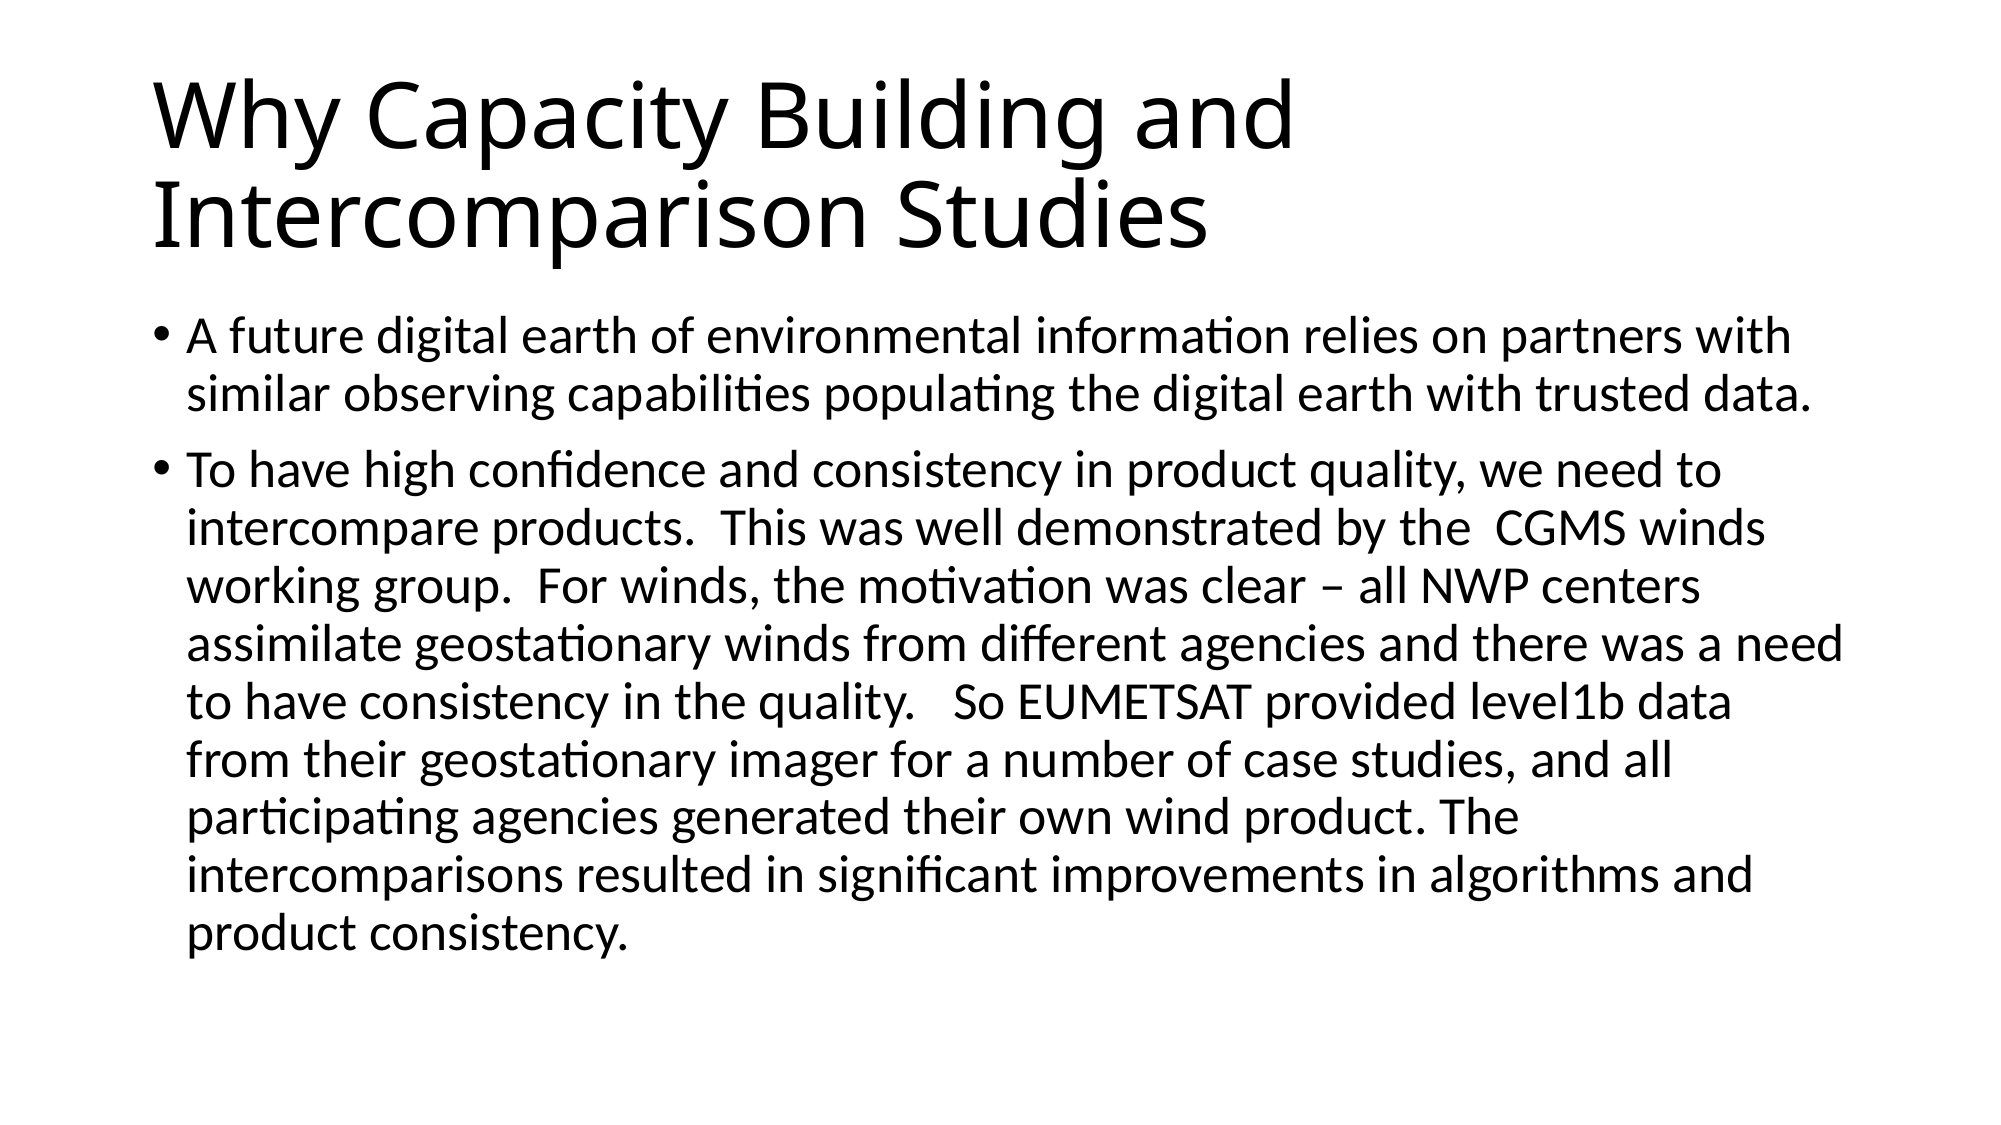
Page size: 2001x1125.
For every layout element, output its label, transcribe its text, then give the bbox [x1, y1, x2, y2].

list A future digital earth of environmental information relies on partners with similar observing capabilities populating the digital earth with trusted data. To have high confidence and consistency in product quality, we need to intercompare products. This was well demonstrated by the CGMS winds working group. For winds, the motivation was clear – all NWP centers assimilate geostationary winds from different agencies and there was a need to have consistency in the quality. So EUMETSAT provided level1b data from their geostationary imager for a number of case studies, and all participating agencies generated their own wind product. The intercomparisons resulted in significant improvements in algorithms and product consistency. [137, 299, 1863, 1014]
title Why Capacity Building and Intercomparison Studies [137, 59, 1863, 278]
